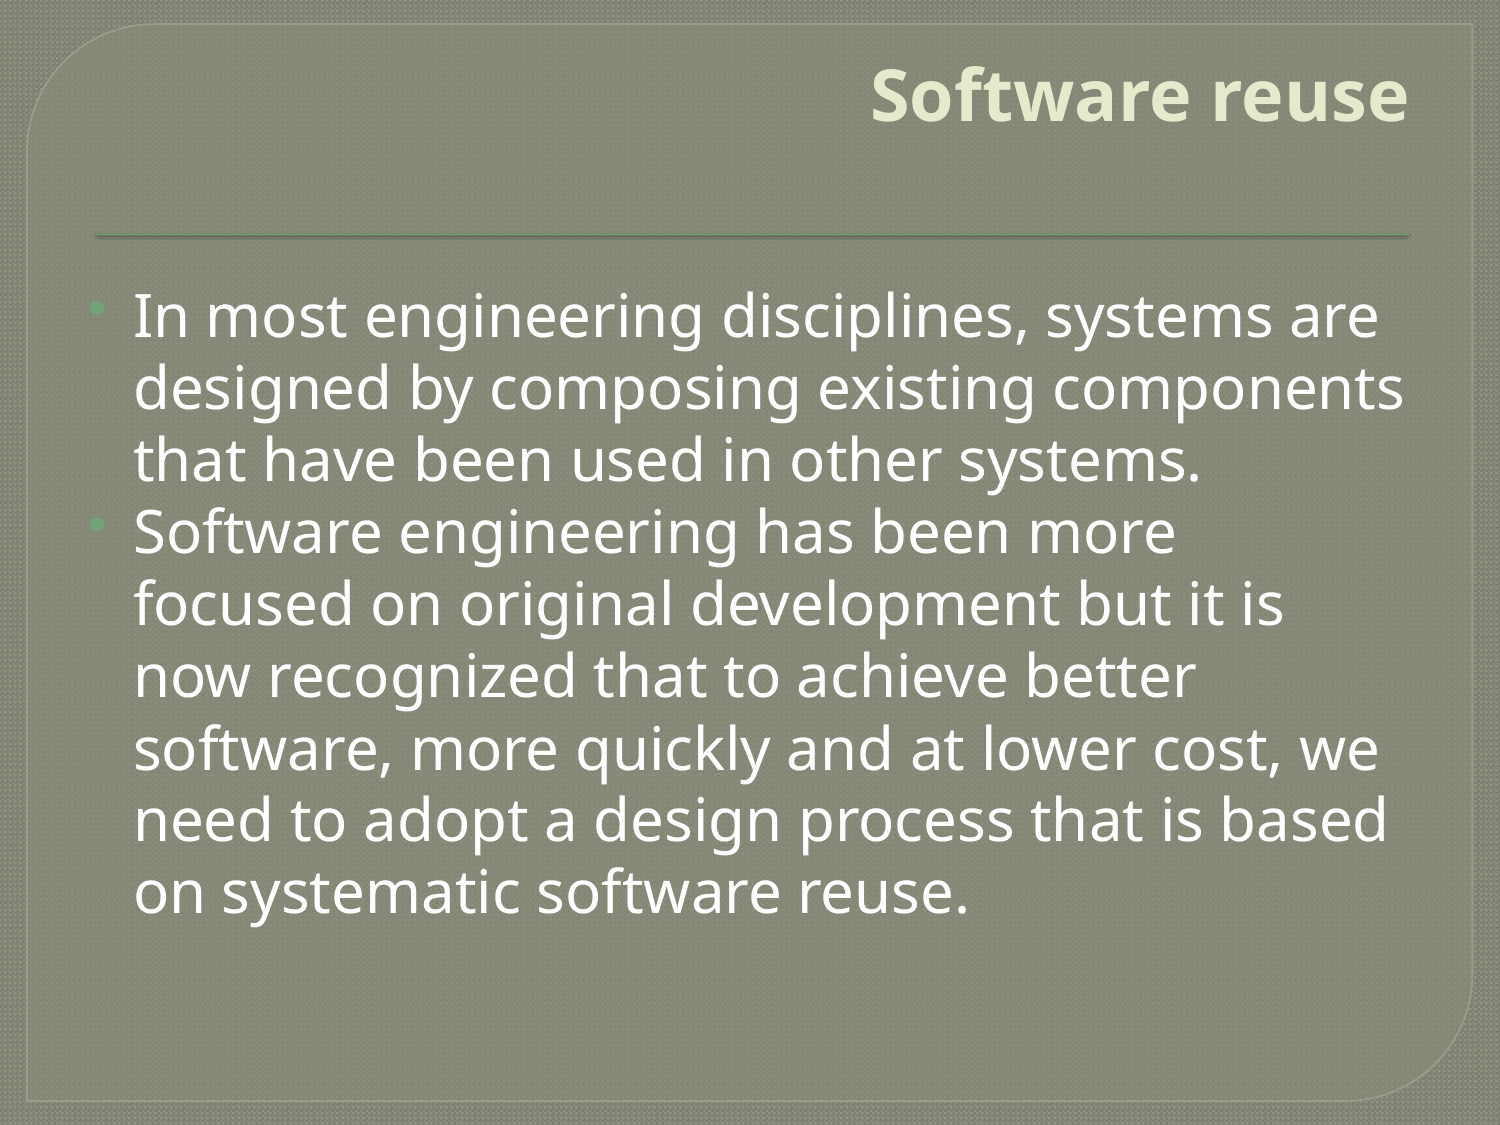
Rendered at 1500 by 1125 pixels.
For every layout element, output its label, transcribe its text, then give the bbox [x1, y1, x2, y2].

list In most engineering disciplines, systems are designed by composing existing components that have been used in other systems. Software engineering has been more focused on original development but it is now recognized that to achieve better software, more quickly and at lower cost, we need to adopt a design process that is based on systematic software reuse. [74, 269, 1426, 1013]
title Software reuse [75, 41, 1425, 230]
